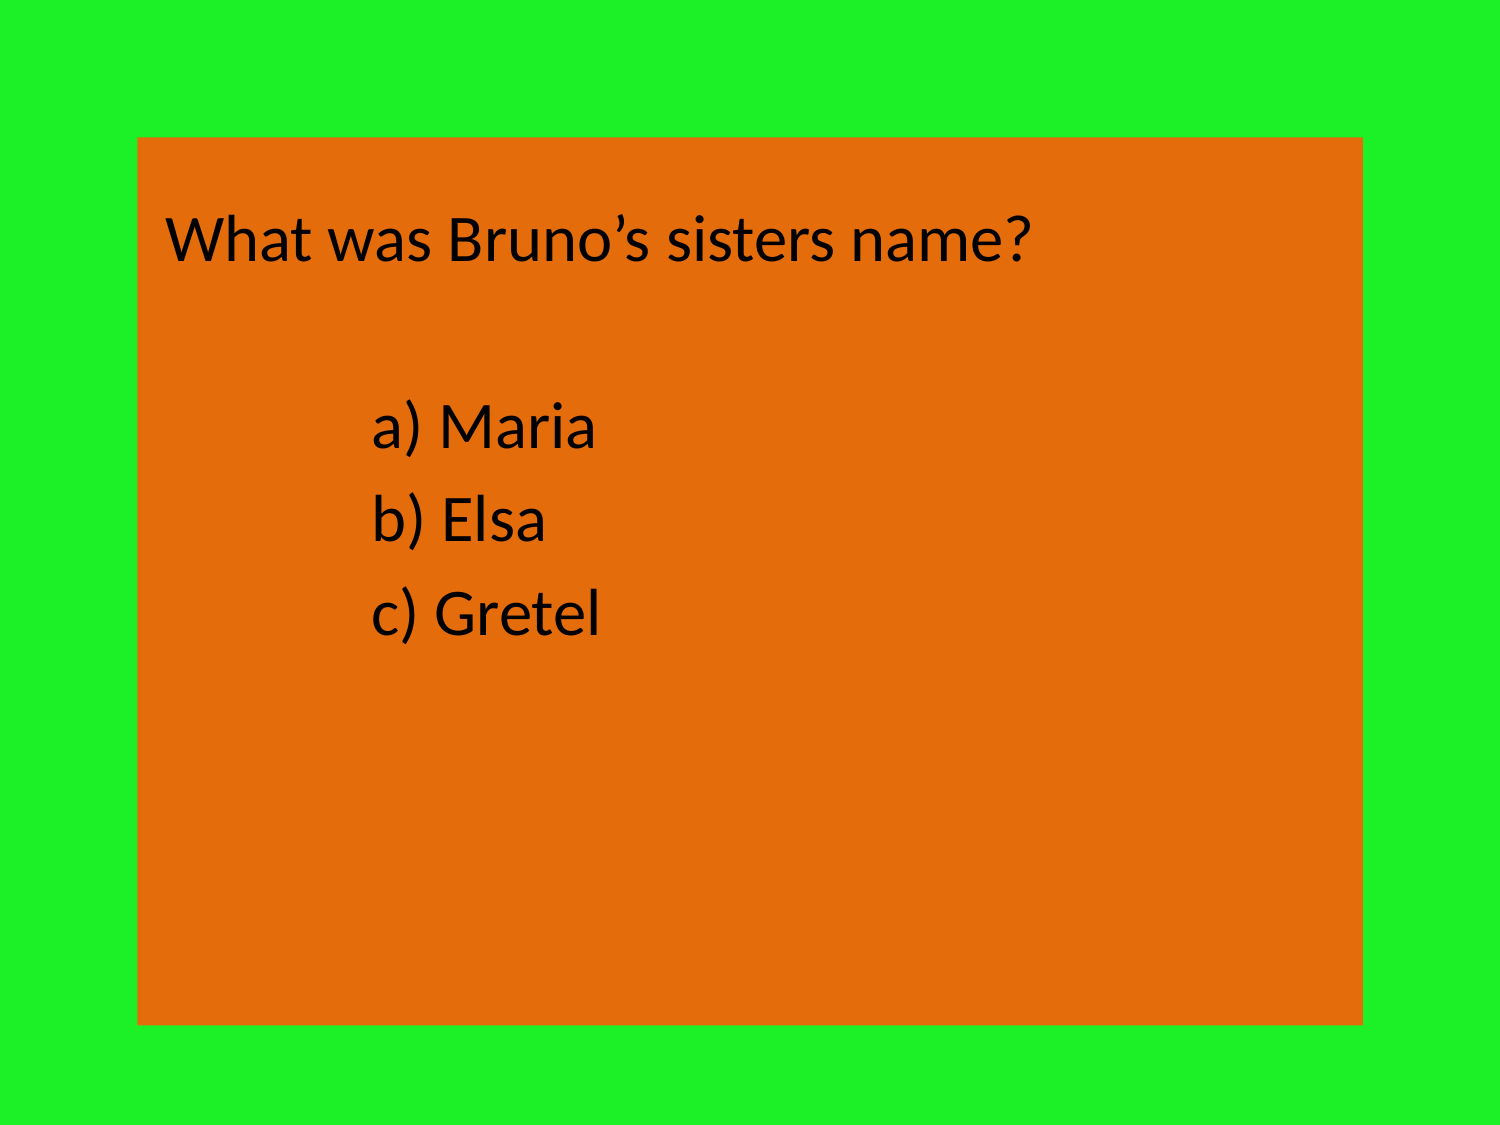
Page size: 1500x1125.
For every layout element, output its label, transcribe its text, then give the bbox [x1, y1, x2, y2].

text_box [135, 135, 1365, 1028]
list What was Bruno’s sisters name? a) Maria b) Elsa c) Gretel [150, 187, 1362, 1038]
